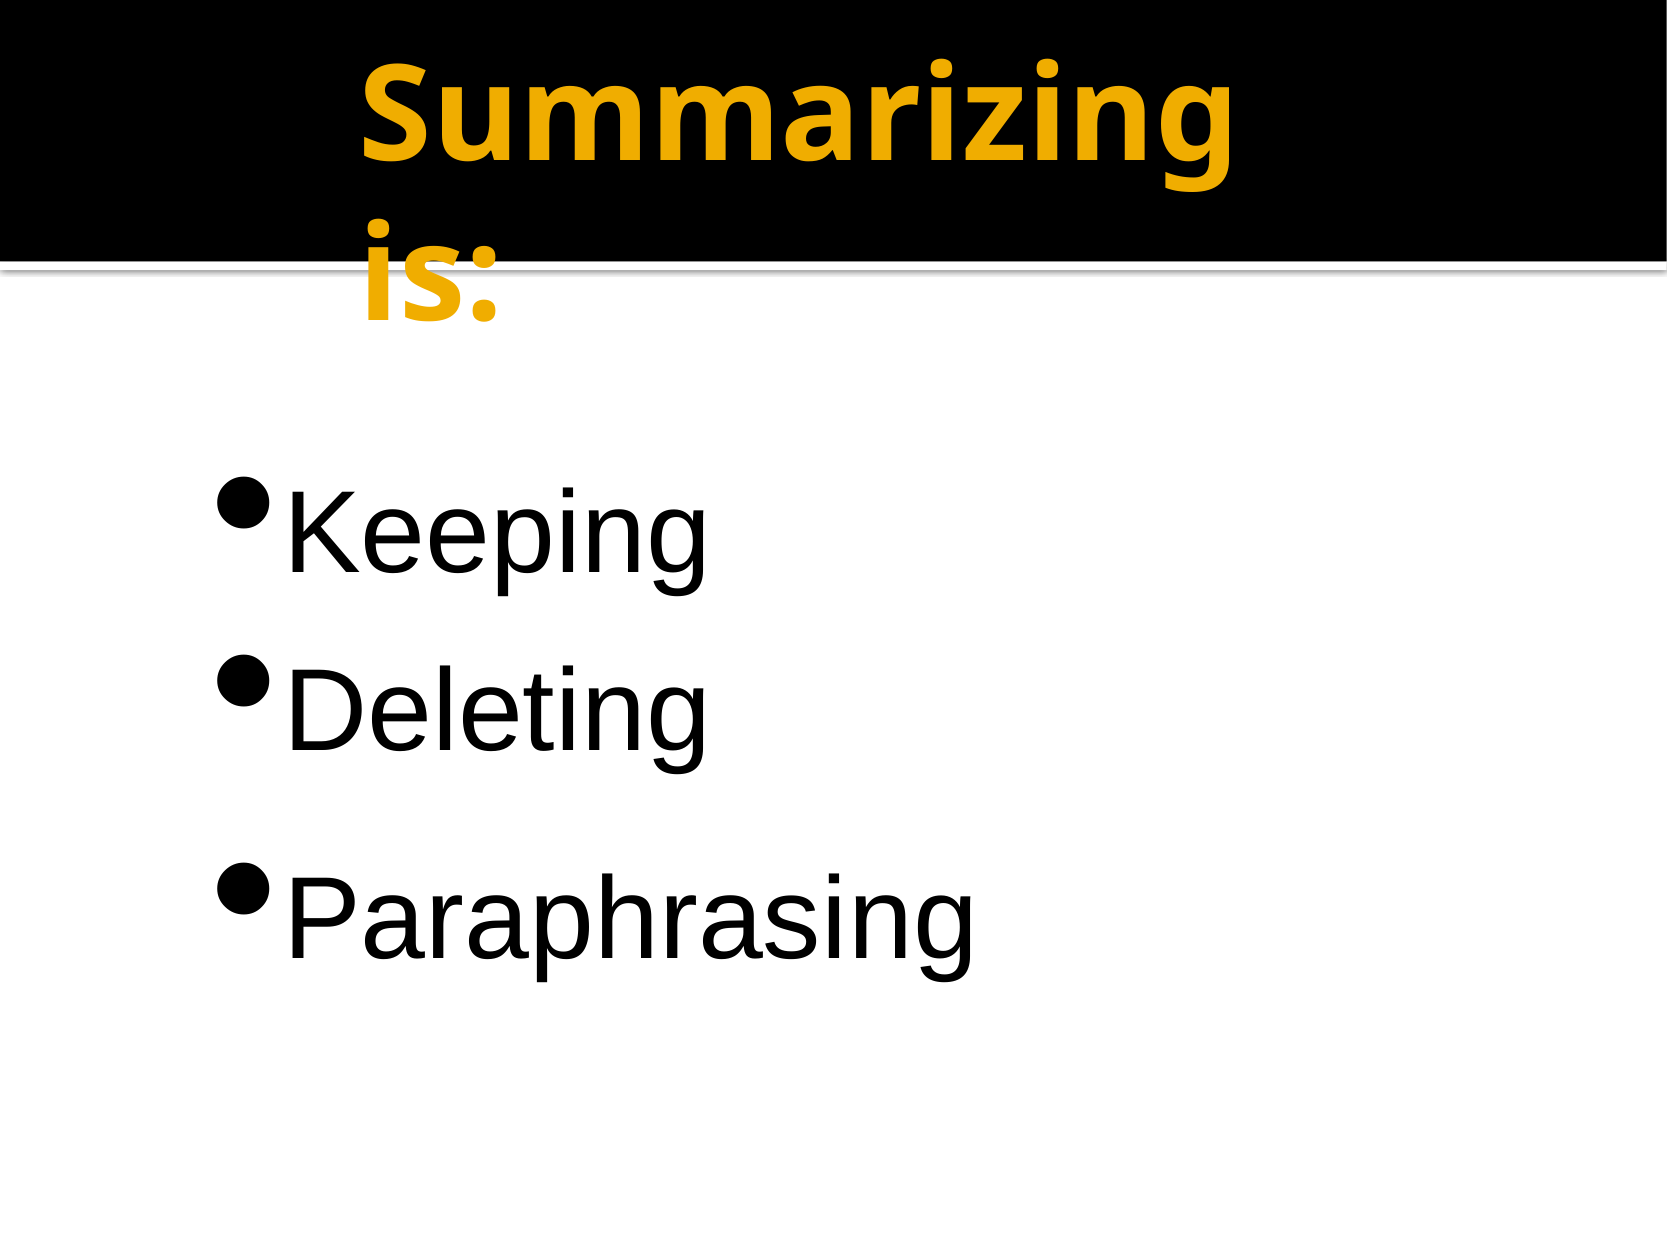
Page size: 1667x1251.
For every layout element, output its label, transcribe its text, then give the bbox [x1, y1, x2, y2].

text_box Keeping Deleting Paraphrasing [208, 468, 980, 982]
title Summarizing is: [356, 25, 1310, 348]
